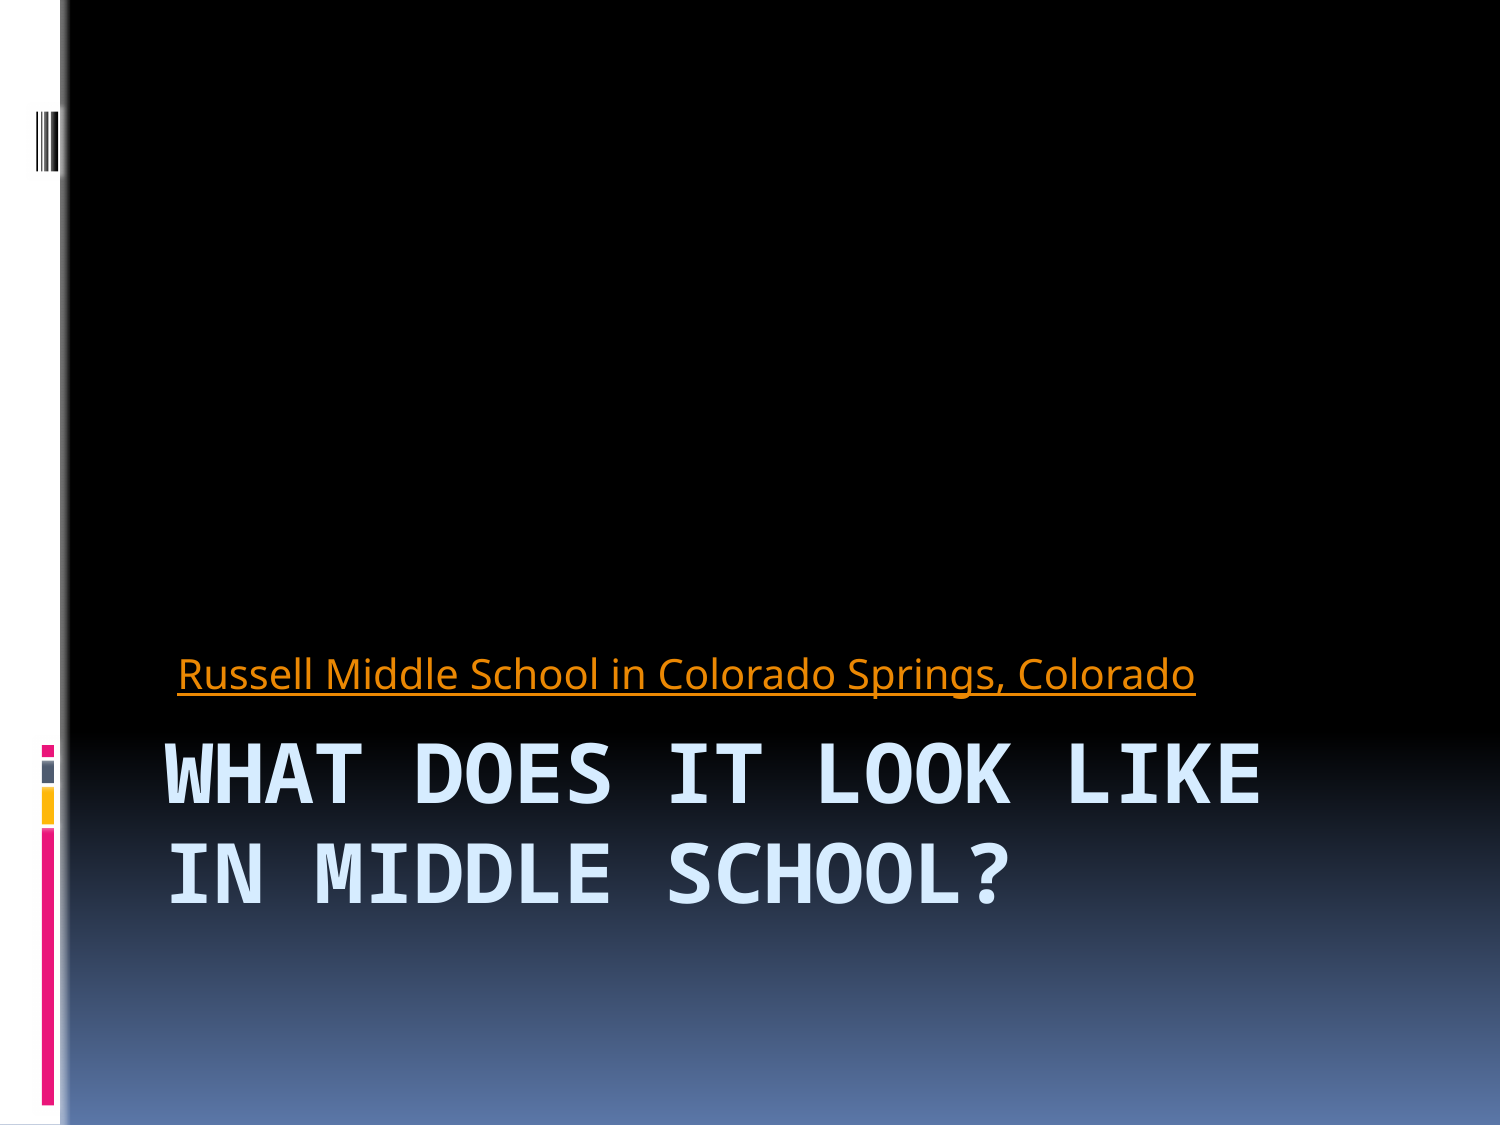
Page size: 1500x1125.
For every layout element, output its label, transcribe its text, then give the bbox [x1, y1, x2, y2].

subtitle Russell Middle School in Colorado Springs, Colorado [150, 464, 1425, 713]
title What does it look like in Middle School? [150, 713, 1425, 1037]
